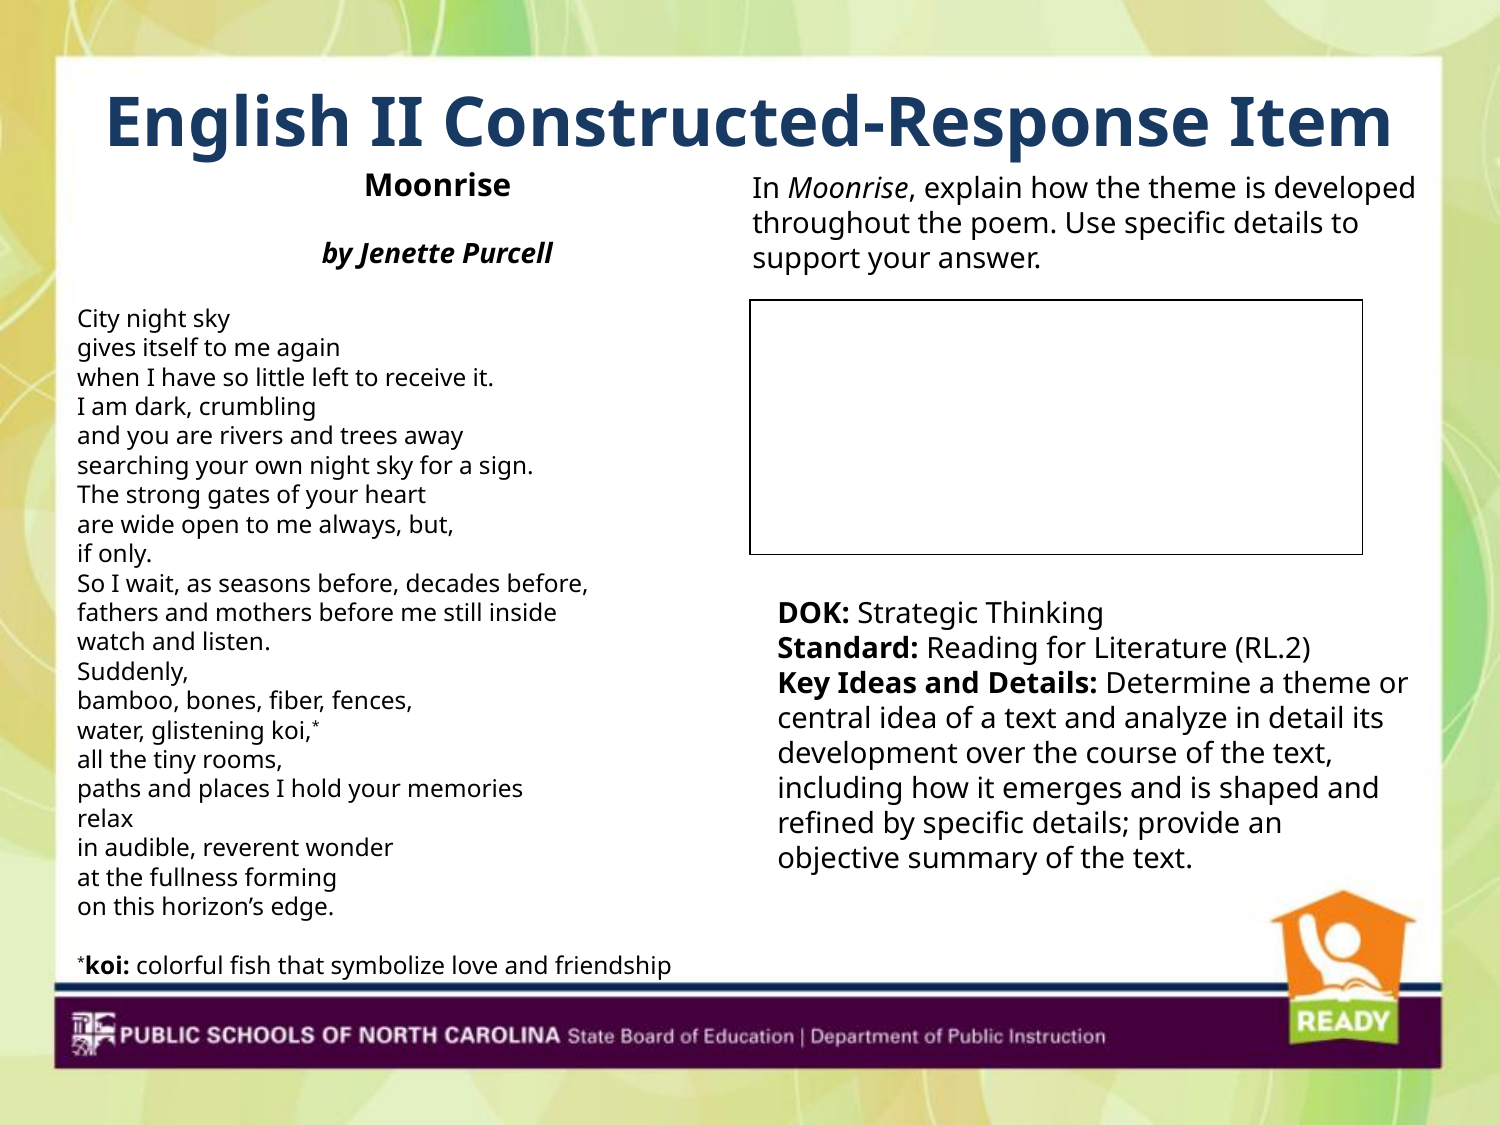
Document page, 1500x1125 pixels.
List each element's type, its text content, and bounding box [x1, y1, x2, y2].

text_box DOK: Strategic Thinking Standard: Reading for Literature (RL.2) Key Ideas and Details: Determine a theme or central idea of a text and analyze in detail its development over the course of the text, including how it emerges and is shaped and refined by specific details; provide an objective summary of the text. [762, 587, 1425, 882]
picture [0, 0, 1500, 1125]
text_box [749, 299, 1363, 555]
text_box Moonrise by Jenette Purcell City night sky gives itself to me again when I have so little left to receive it. I am dark, crumbling and you are rivers and trees away searching your own night sky for a sign. The strong gates of your heart are wide open to me always, but, if only. So I wait, as seasons before, decades before, fathers and mothers before me still inside watch and listen. Suddenly, bamboo, bones, fiber, fences, water, glistening koi,* all the tiny rooms, paths and places I hold your memories relax in audible, reverent wonder at the fullness forming on this horizon’s edge. *koi: colorful fish that symbolize love and friendship [62, 157, 813, 988]
title English II Constructed-Response Item [87, 62, 1413, 162]
text_box In Moonrise, explain how the theme is developed throughout the poem. Use specific details to support your answer. [737, 162, 1438, 283]
